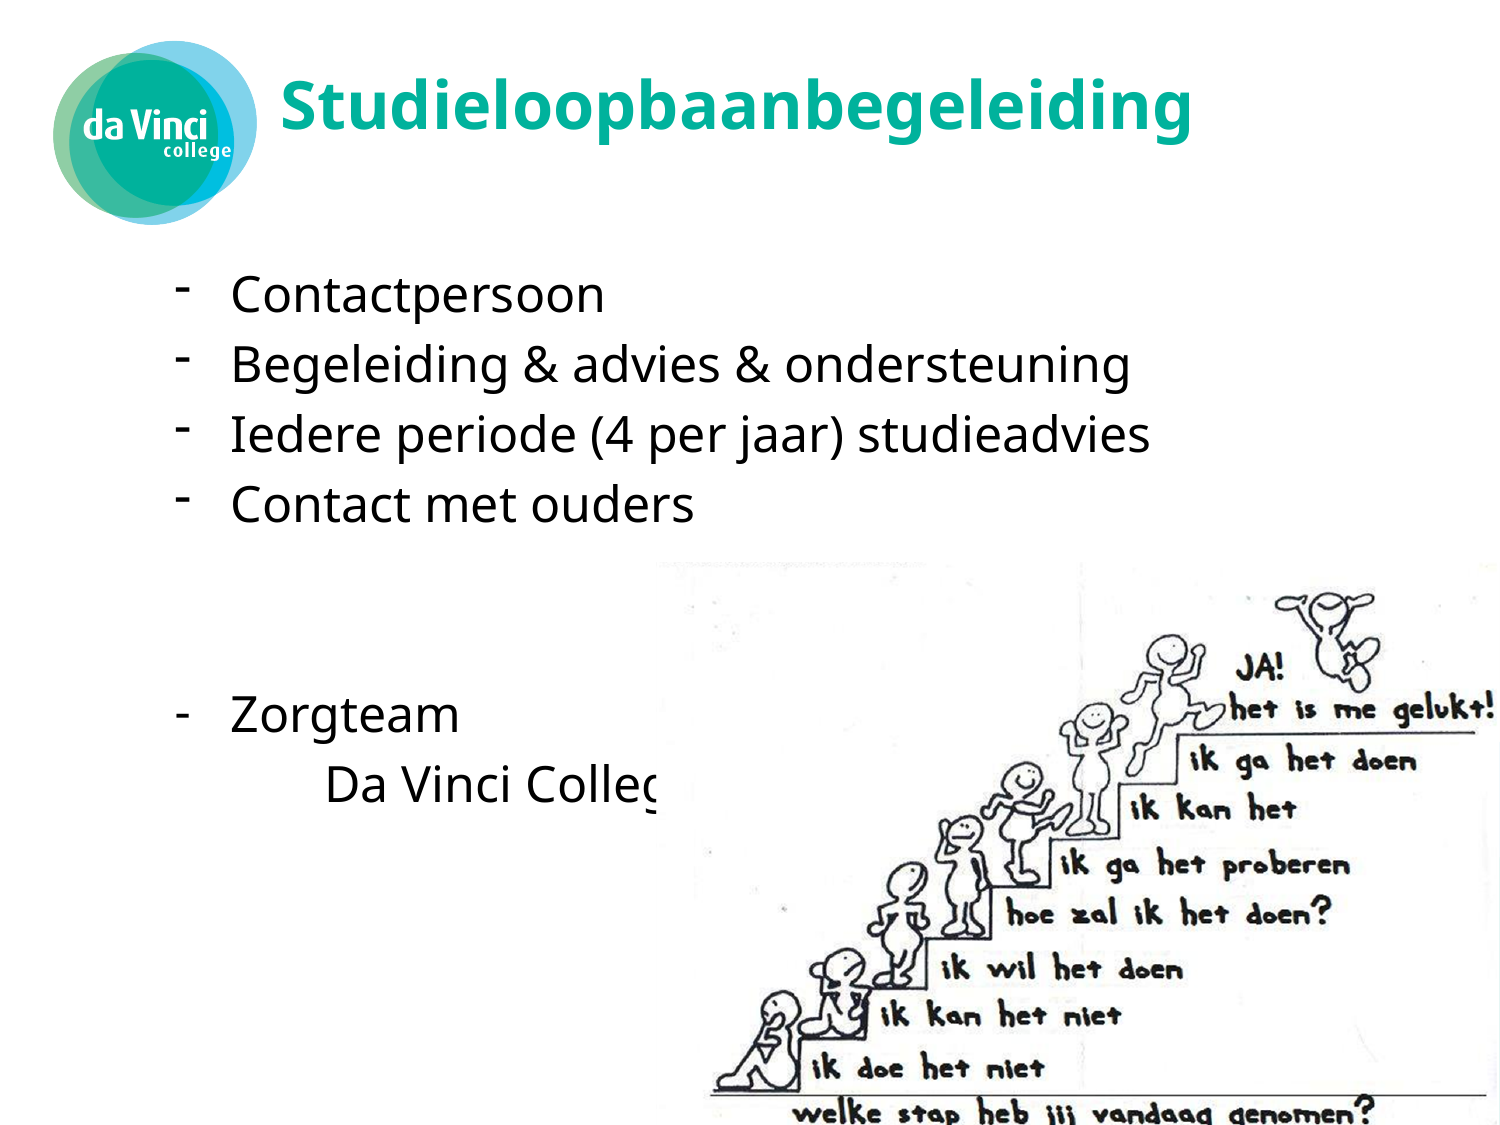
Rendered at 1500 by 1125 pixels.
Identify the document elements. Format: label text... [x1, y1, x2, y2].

list Contactpersoon Begeleiding & advies & ondersteuning Iedere periode (4 per jaar) studieadvies Contact met ouders Zorgteam Da Vinci College [159, 255, 1425, 1005]
picture [0, 0, 1500, 1125]
title Studieloopbaanbegeleiding [265, 78, 1414, 220]
